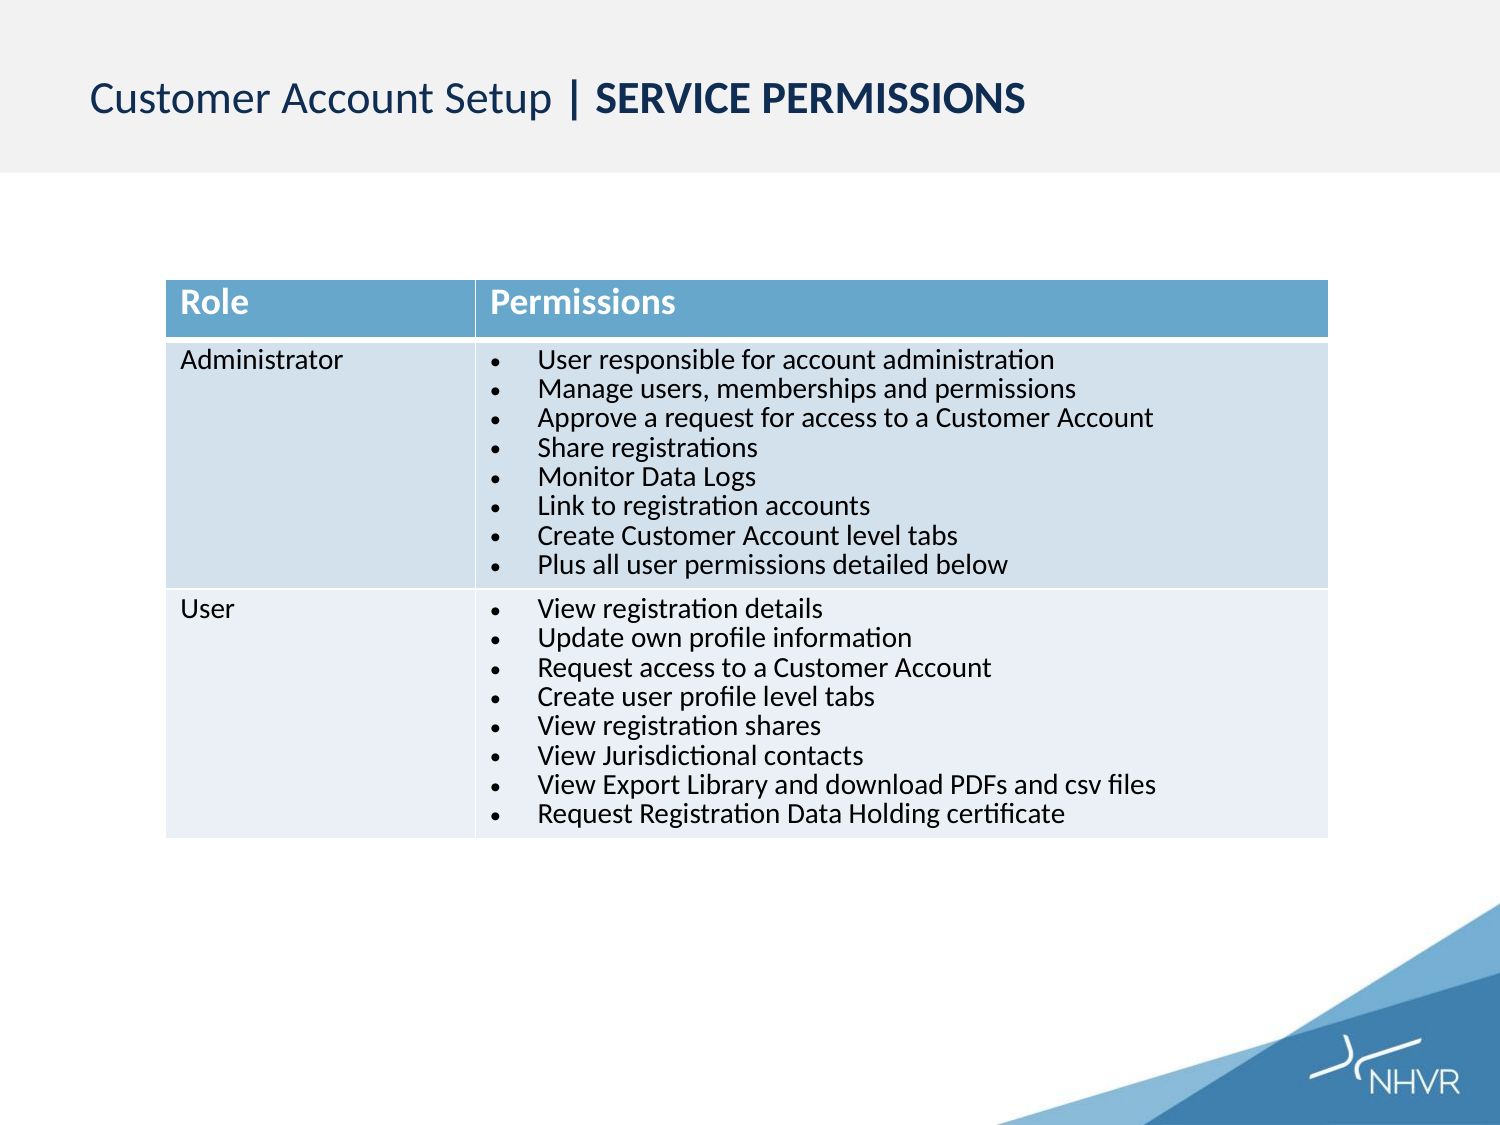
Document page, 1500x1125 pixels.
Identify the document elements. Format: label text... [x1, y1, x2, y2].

table_cell User [166, 590, 475, 838]
picture [0, 173, 1500, 1125]
table_header Permissions [476, 280, 1328, 337]
table_cell Administrator [166, 343, 475, 588]
table_cell View registration details Update own profile information Request access to a Customer Account Create user profile level tabs View registration shares View Jurisdictional contacts View Export Library and download PDFs and csv files Request Registration Data Holding certificate [476, 590, 1328, 838]
table_header Role [166, 280, 475, 337]
table_cell User responsible for account administration Manage users, memberships and permissions Approve a request for access to a Customer Account Share registrations Monitor Data Logs Link to registration accounts Create Customer Account level tabs Plus all user permissions detailed below [476, 343, 1328, 588]
title Customer Account Setup | SERVICE PERMISSIONS [75, 59, 1425, 188]
text_box [168, 262, 1500, 338]
